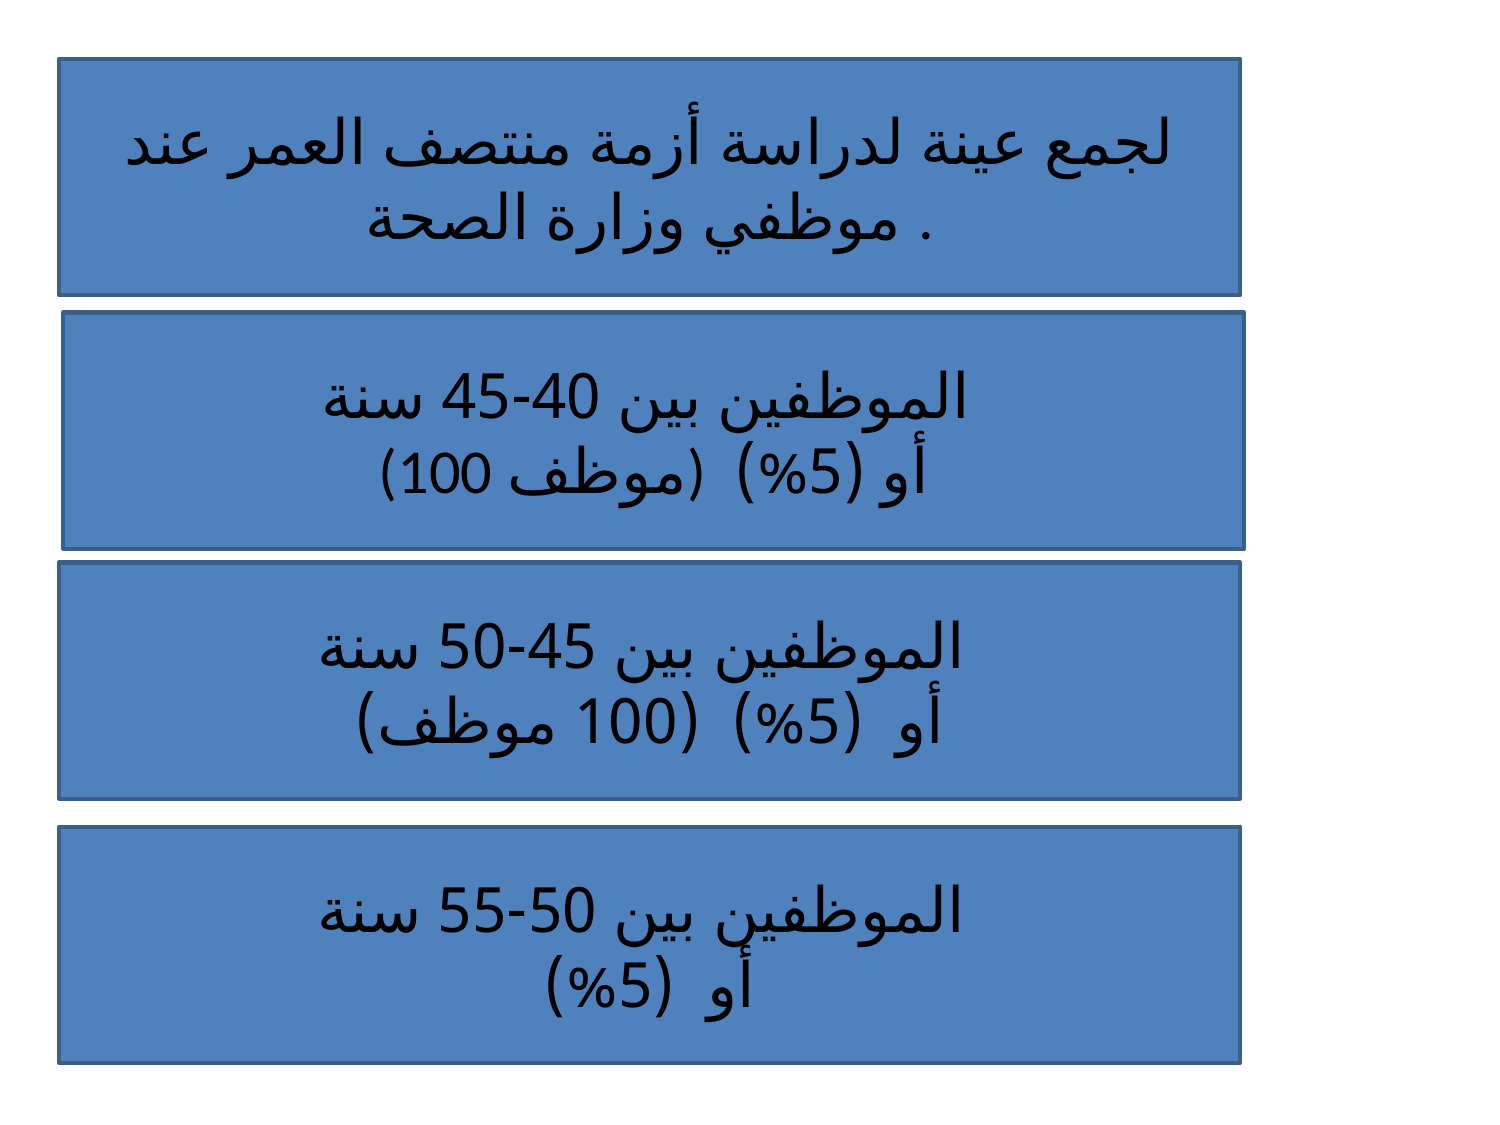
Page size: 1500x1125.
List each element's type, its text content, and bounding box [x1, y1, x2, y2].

text_box الموظفين بين 45-50 سنة أو (5%) (100 موظف) [57, 560, 1242, 801]
text_box الموظفين بين 40-45 سنة (100 موظف) أو (5%) [61, 310, 1246, 551]
text_box لجمع عينة لدراسة أزمة منتصف العمر عند موظفي وزارة الصحة . [57, 57, 1242, 297]
text_box الموظفين بين 50-55 سنة أو (5%) [57, 825, 1242, 1065]
